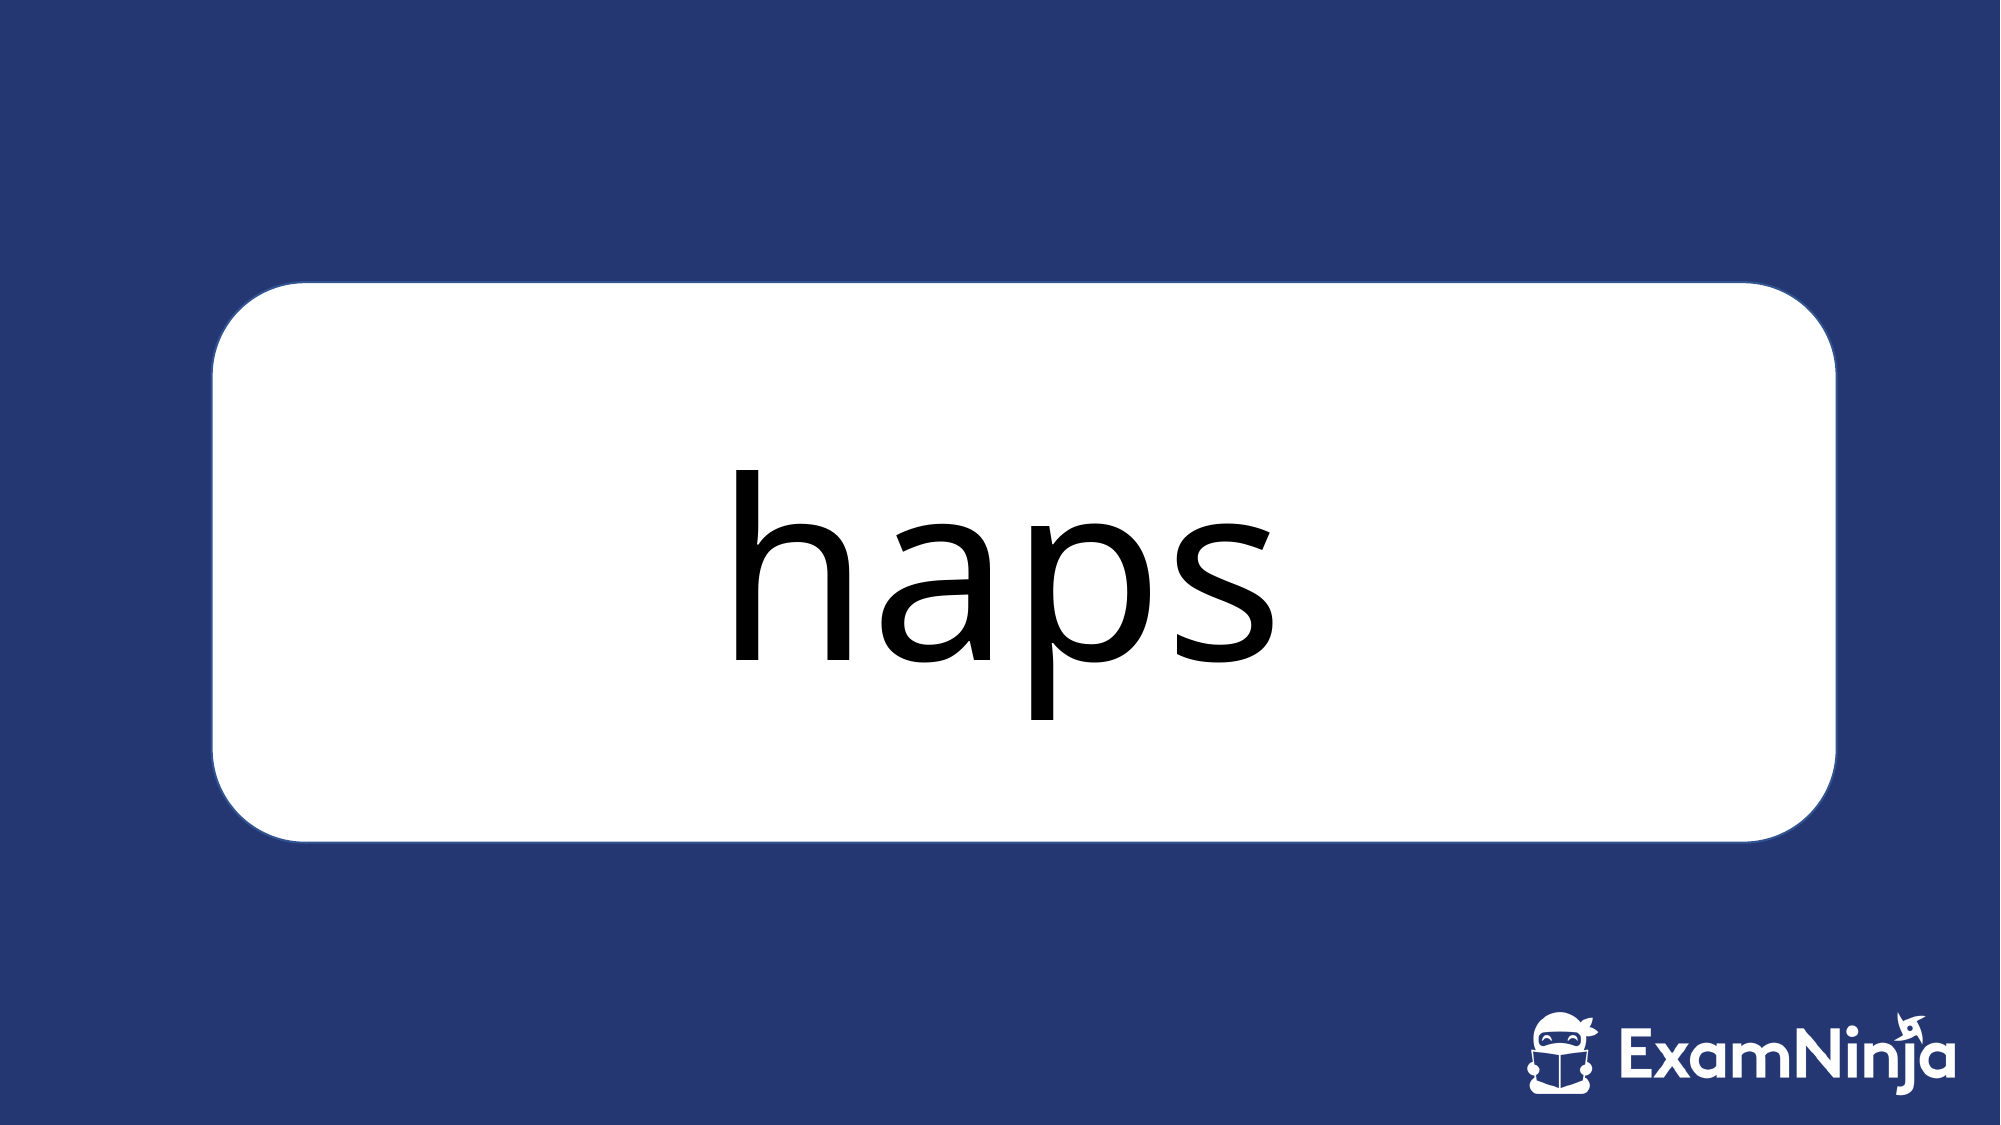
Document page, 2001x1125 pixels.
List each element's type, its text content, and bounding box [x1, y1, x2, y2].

text_box haps [143, 403, 1857, 719]
text_box [210, 719, 1838, 844]
text_box [210, 281, 1838, 403]
picture [1501, 1003, 1979, 1102]
